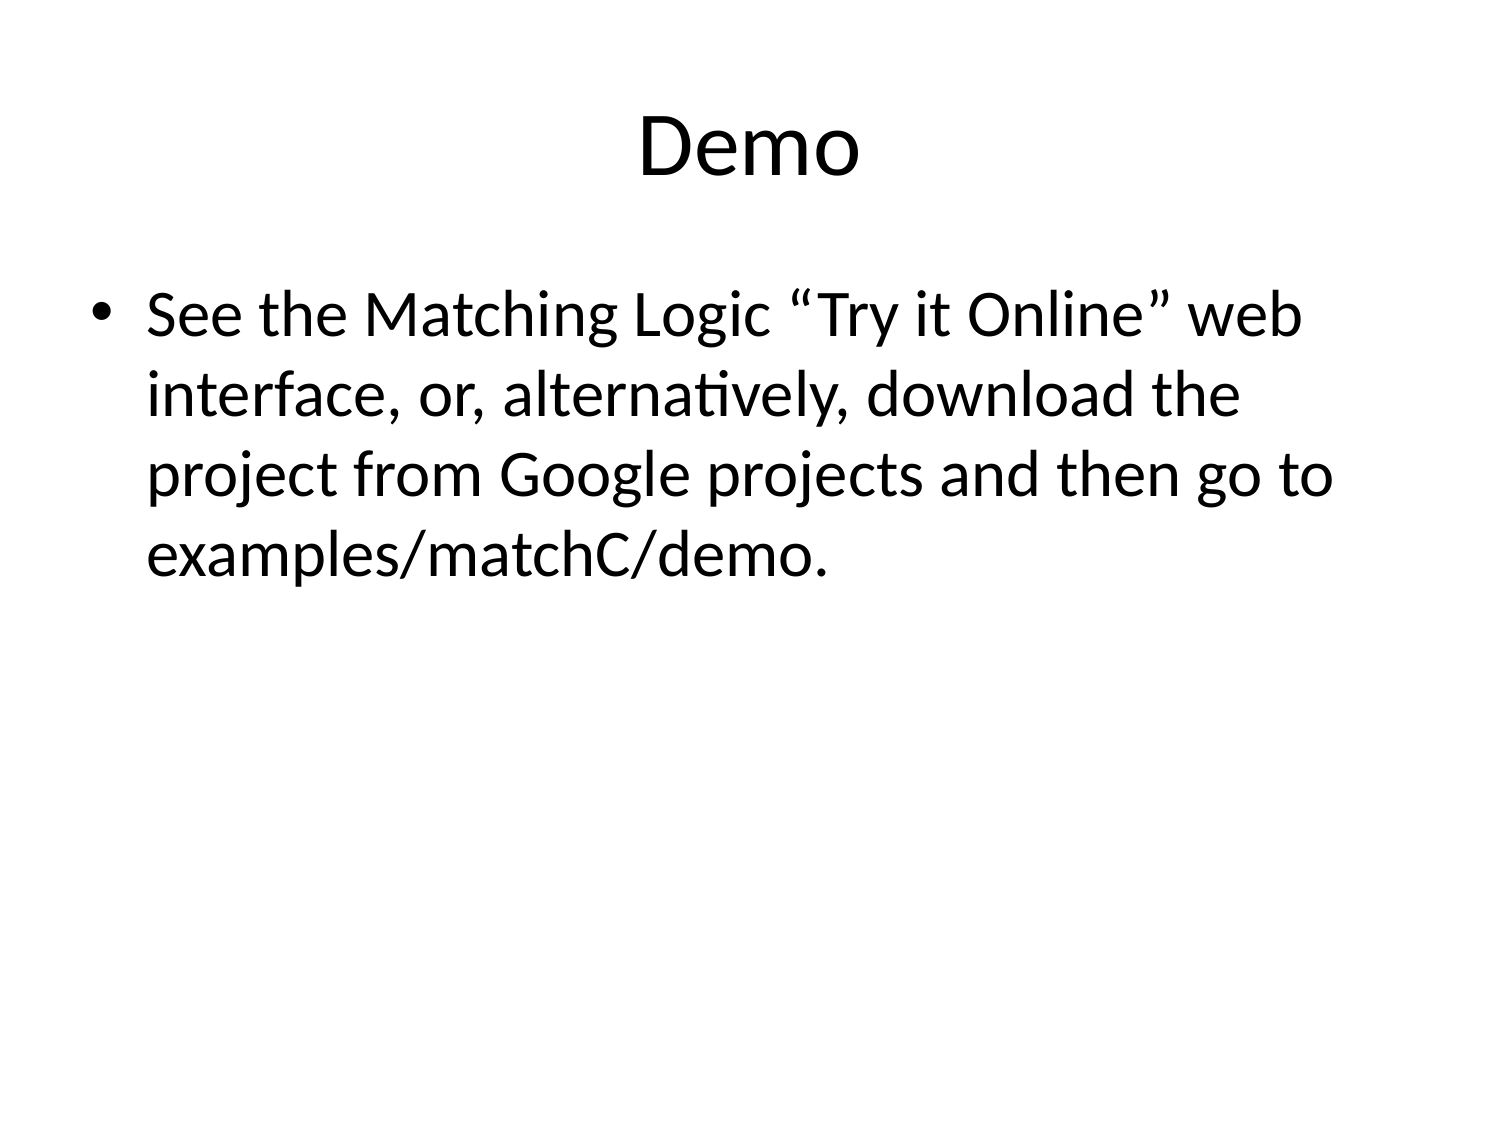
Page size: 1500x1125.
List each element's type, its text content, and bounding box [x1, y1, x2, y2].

list See the Matching Logic “Try it Online” web interface, or, alternatively, download the project from Google projects and then go to examples/matchC/demo. [75, 262, 1425, 1005]
title Demo [75, 45, 1425, 233]
